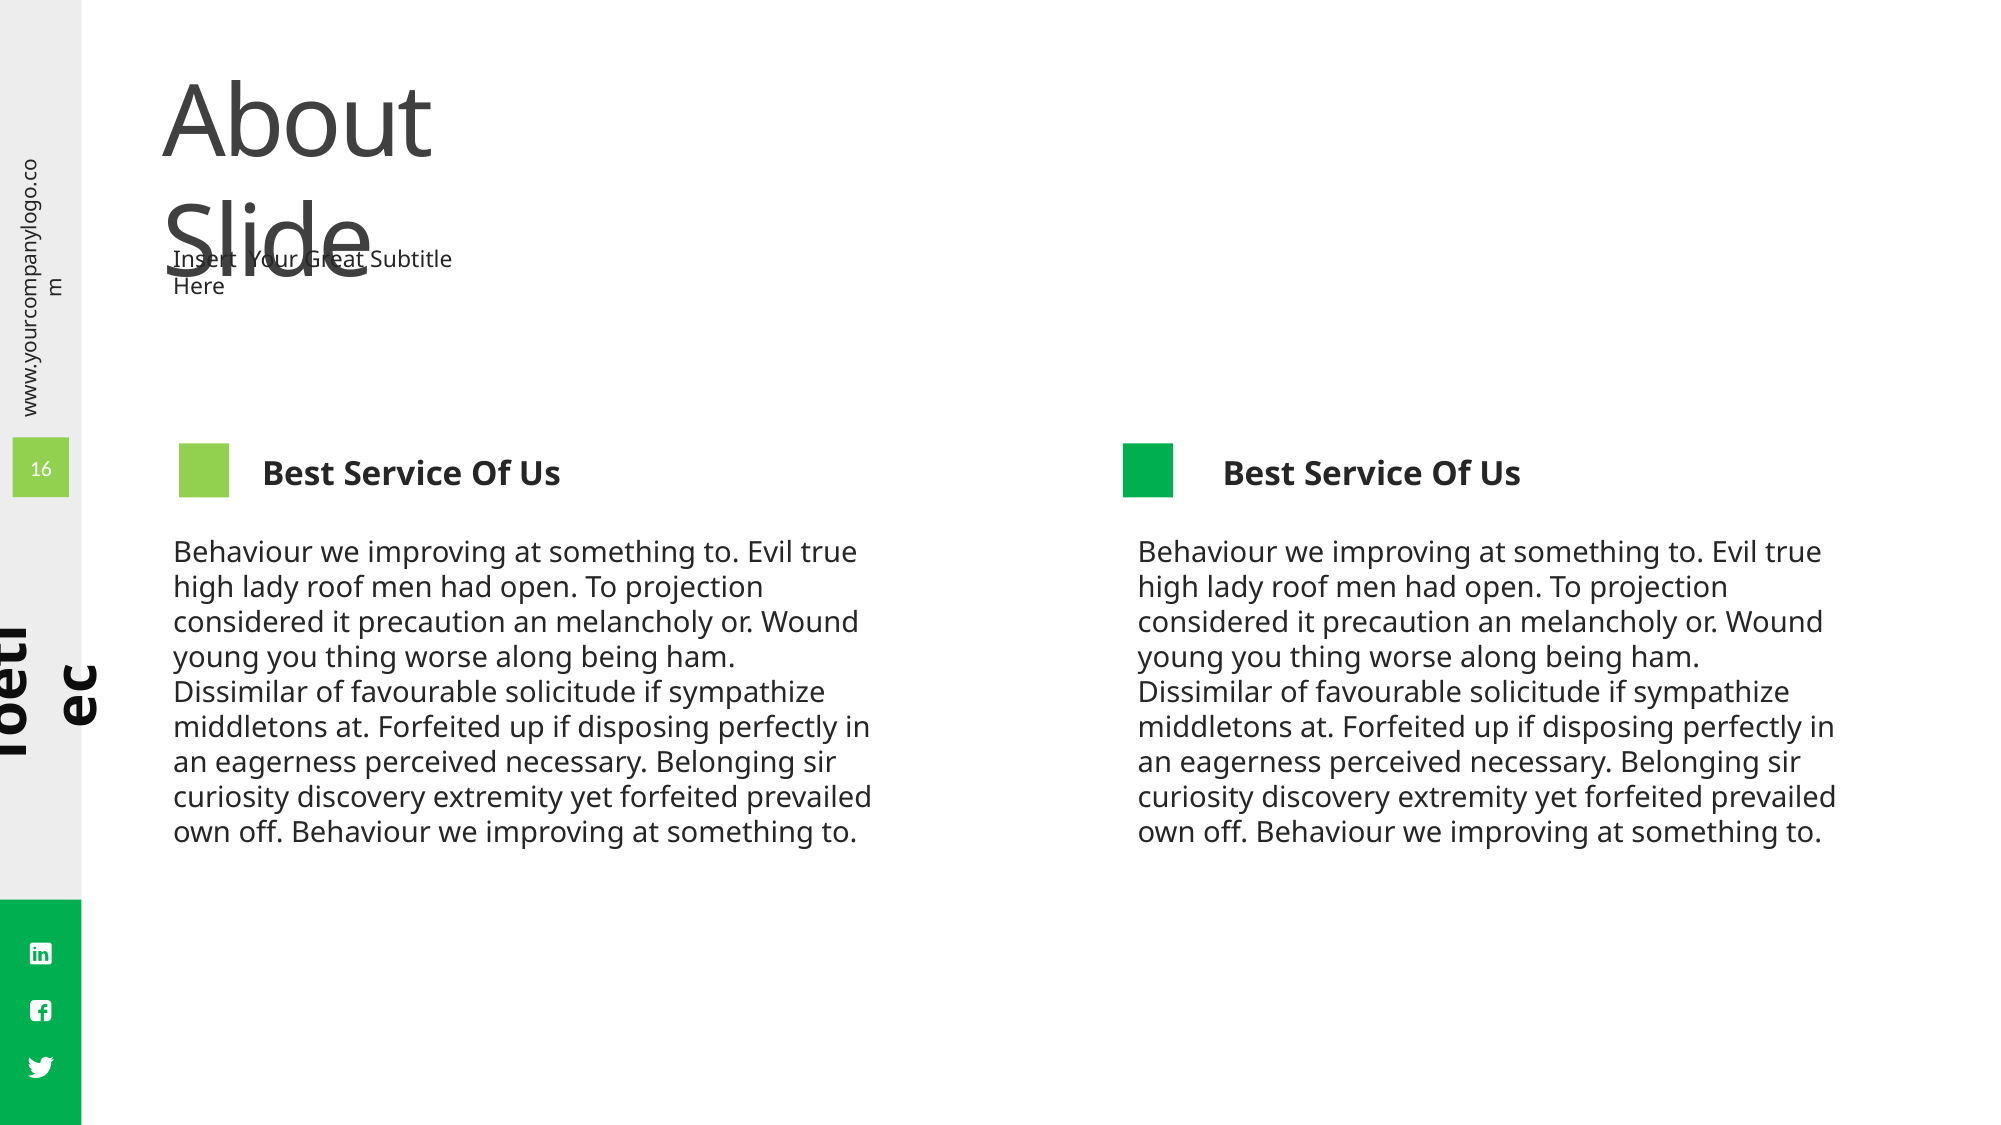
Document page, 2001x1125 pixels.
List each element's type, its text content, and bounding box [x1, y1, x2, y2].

text_box About Slide [147, 116, 677, 236]
text_box Behaviour we improving at something to. Evil true high lady roof men had open. To projection considered it precaution an melancholy or. Wound young you thing worse along being ham. Dissimilar of favourable solicitude if sympathize middletons at. Forfeited up if disposing perfectly in an eagerness perceived necessary. Belonging sir curiosity discovery extremity yet forfeited prevailed own off. Behaviour we improving at something to. [1122, 526, 1855, 856]
text_box Best Service Of Us [247, 435, 628, 510]
text_box Best Service Of Us [1207, 435, 1589, 510]
slide_number 16 [12, 437, 69, 498]
text_box [1122, 442, 1174, 498]
text_box Insert Your Great Subtitle Here [158, 237, 512, 307]
text_box Behaviour we improving at something to. Evil true high lady roof men had open. To projection considered it precaution an melancholy or. Wound young you thing worse along being ham. Dissimilar of favourable solicitude if sympathize middletons at. Forfeited up if disposing perfectly in an eagerness perceived necessary. Belonging sir curiosity discovery extremity yet forfeited prevailed own off. Behaviour we improving at something to. [158, 526, 890, 856]
text_box [178, 442, 230, 498]
